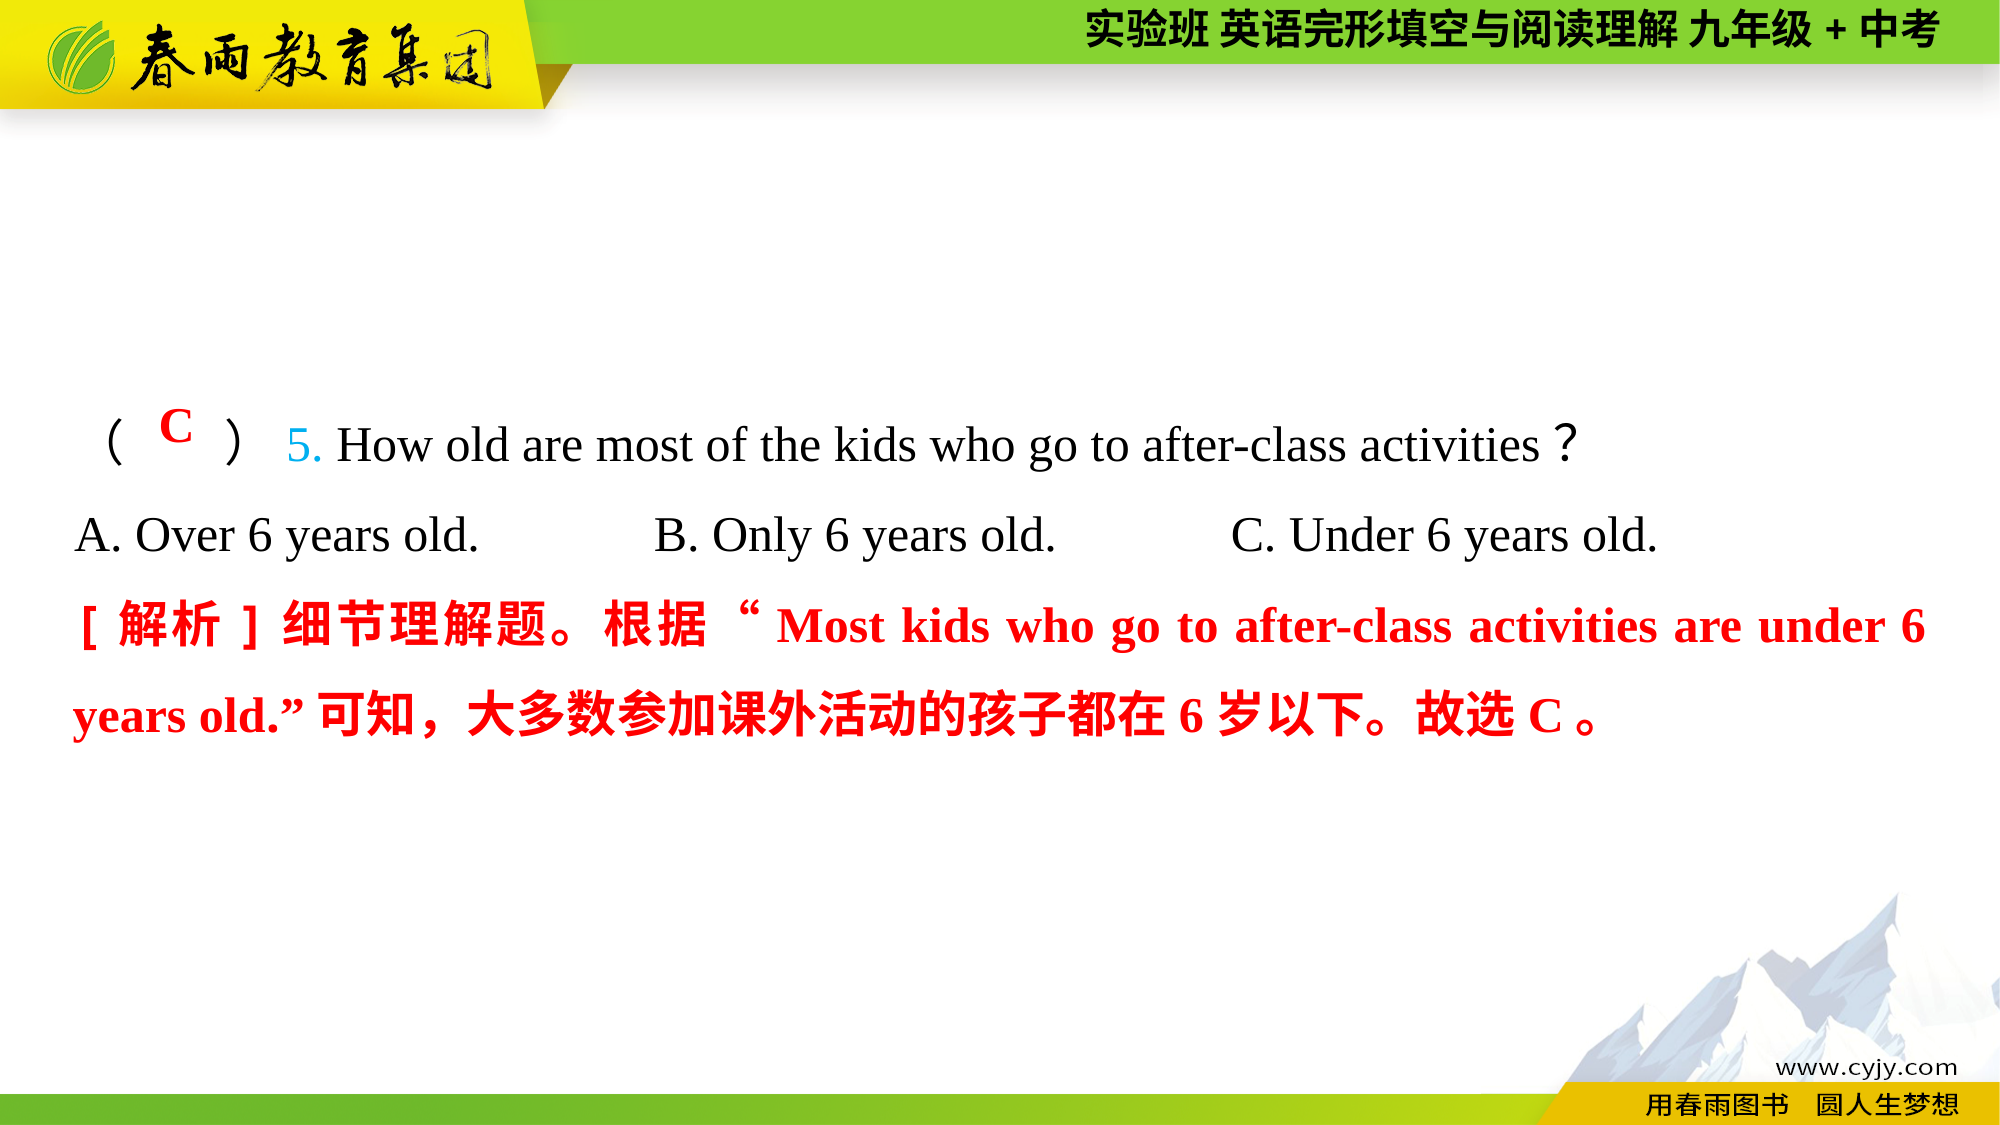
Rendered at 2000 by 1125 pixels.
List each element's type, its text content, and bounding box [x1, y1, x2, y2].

list （ ）5. How old are most of the kids who go to after-class activities？ A. Over 6 years old. B. Only 6 years old. C. Under 6 years old. [59, 373, 1944, 571]
picture [0, 0, 2000, 1125]
text_box [解析]细节理解题。根据“Most kids who go to after-class activities are under 6 years old.”可知，大多数参加课外活动的孩子都在6岁以下。故选C。 [57, 555, 1942, 751]
text_box C [143, 385, 210, 460]
